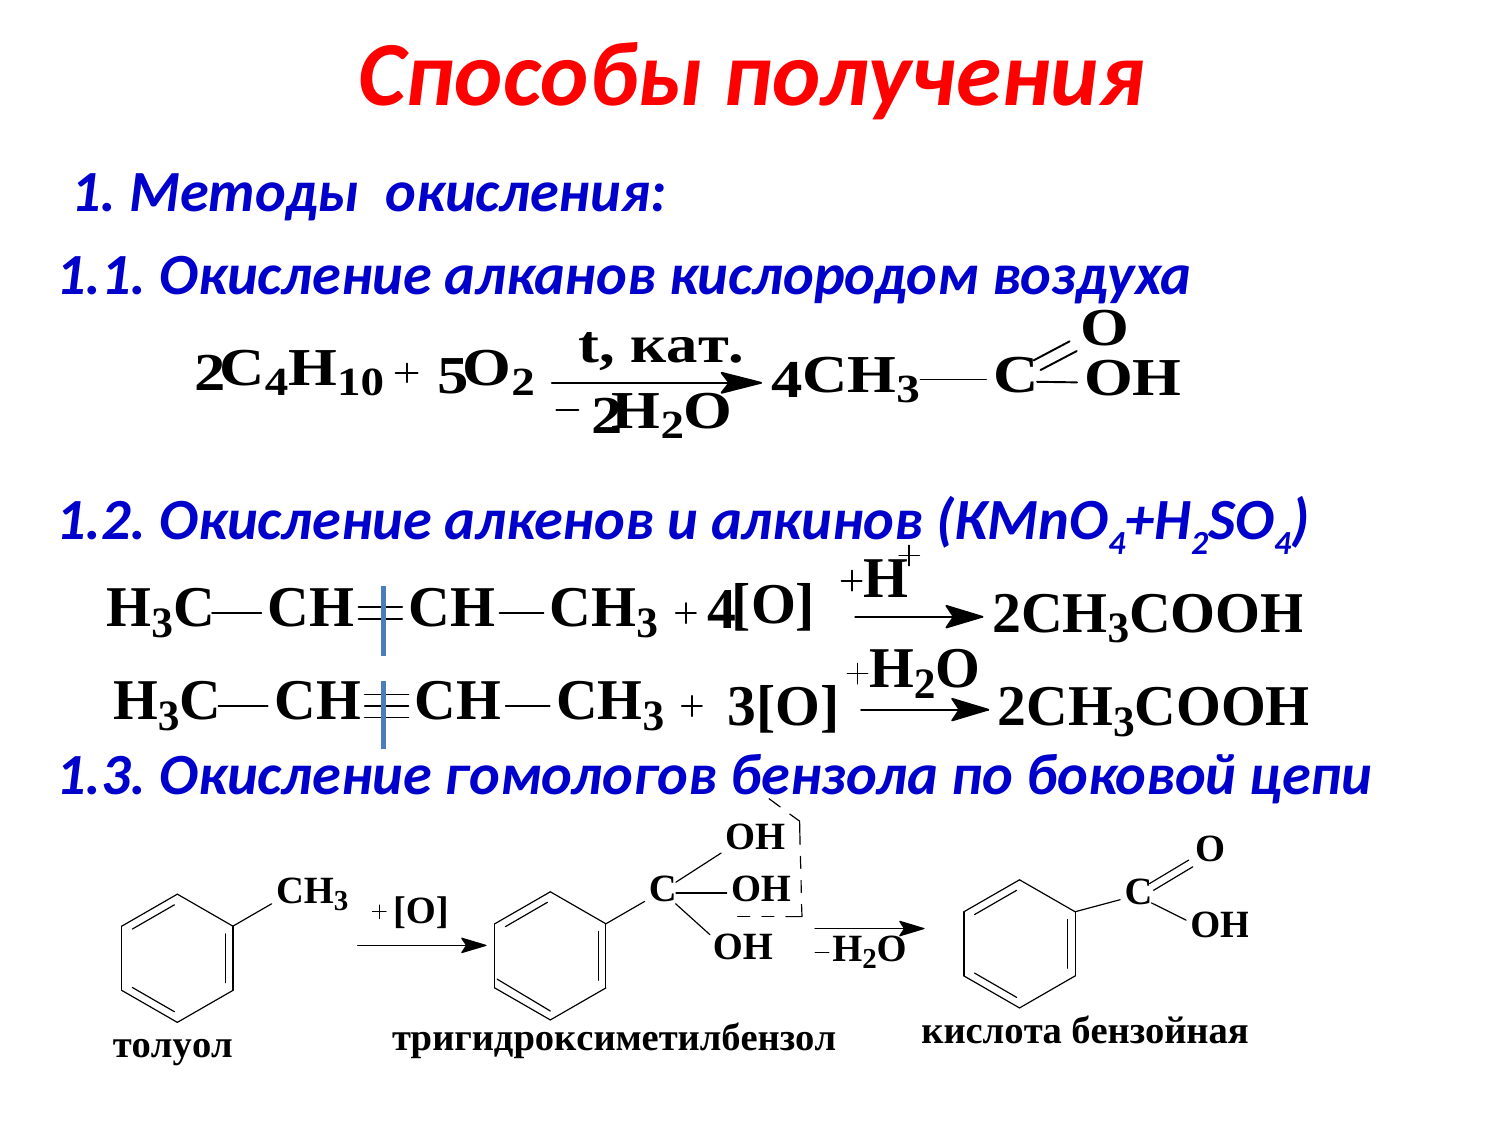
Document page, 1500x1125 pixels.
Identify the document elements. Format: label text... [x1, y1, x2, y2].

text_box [105, 533, 1303, 657]
title Способы получения [76, 0, 1428, 136]
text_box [194, 302, 1180, 457]
list 1. Методы окисления: 1.1. Окисление алканов кислородом воздуха 1.2. Окисление алкенов и алкинов (КMnO4+H2SO4) 1.3. Окисление гомологов бензола по боковой цепи [40, 136, 1471, 1095]
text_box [111, 640, 1308, 750]
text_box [111, 798, 1249, 1071]
